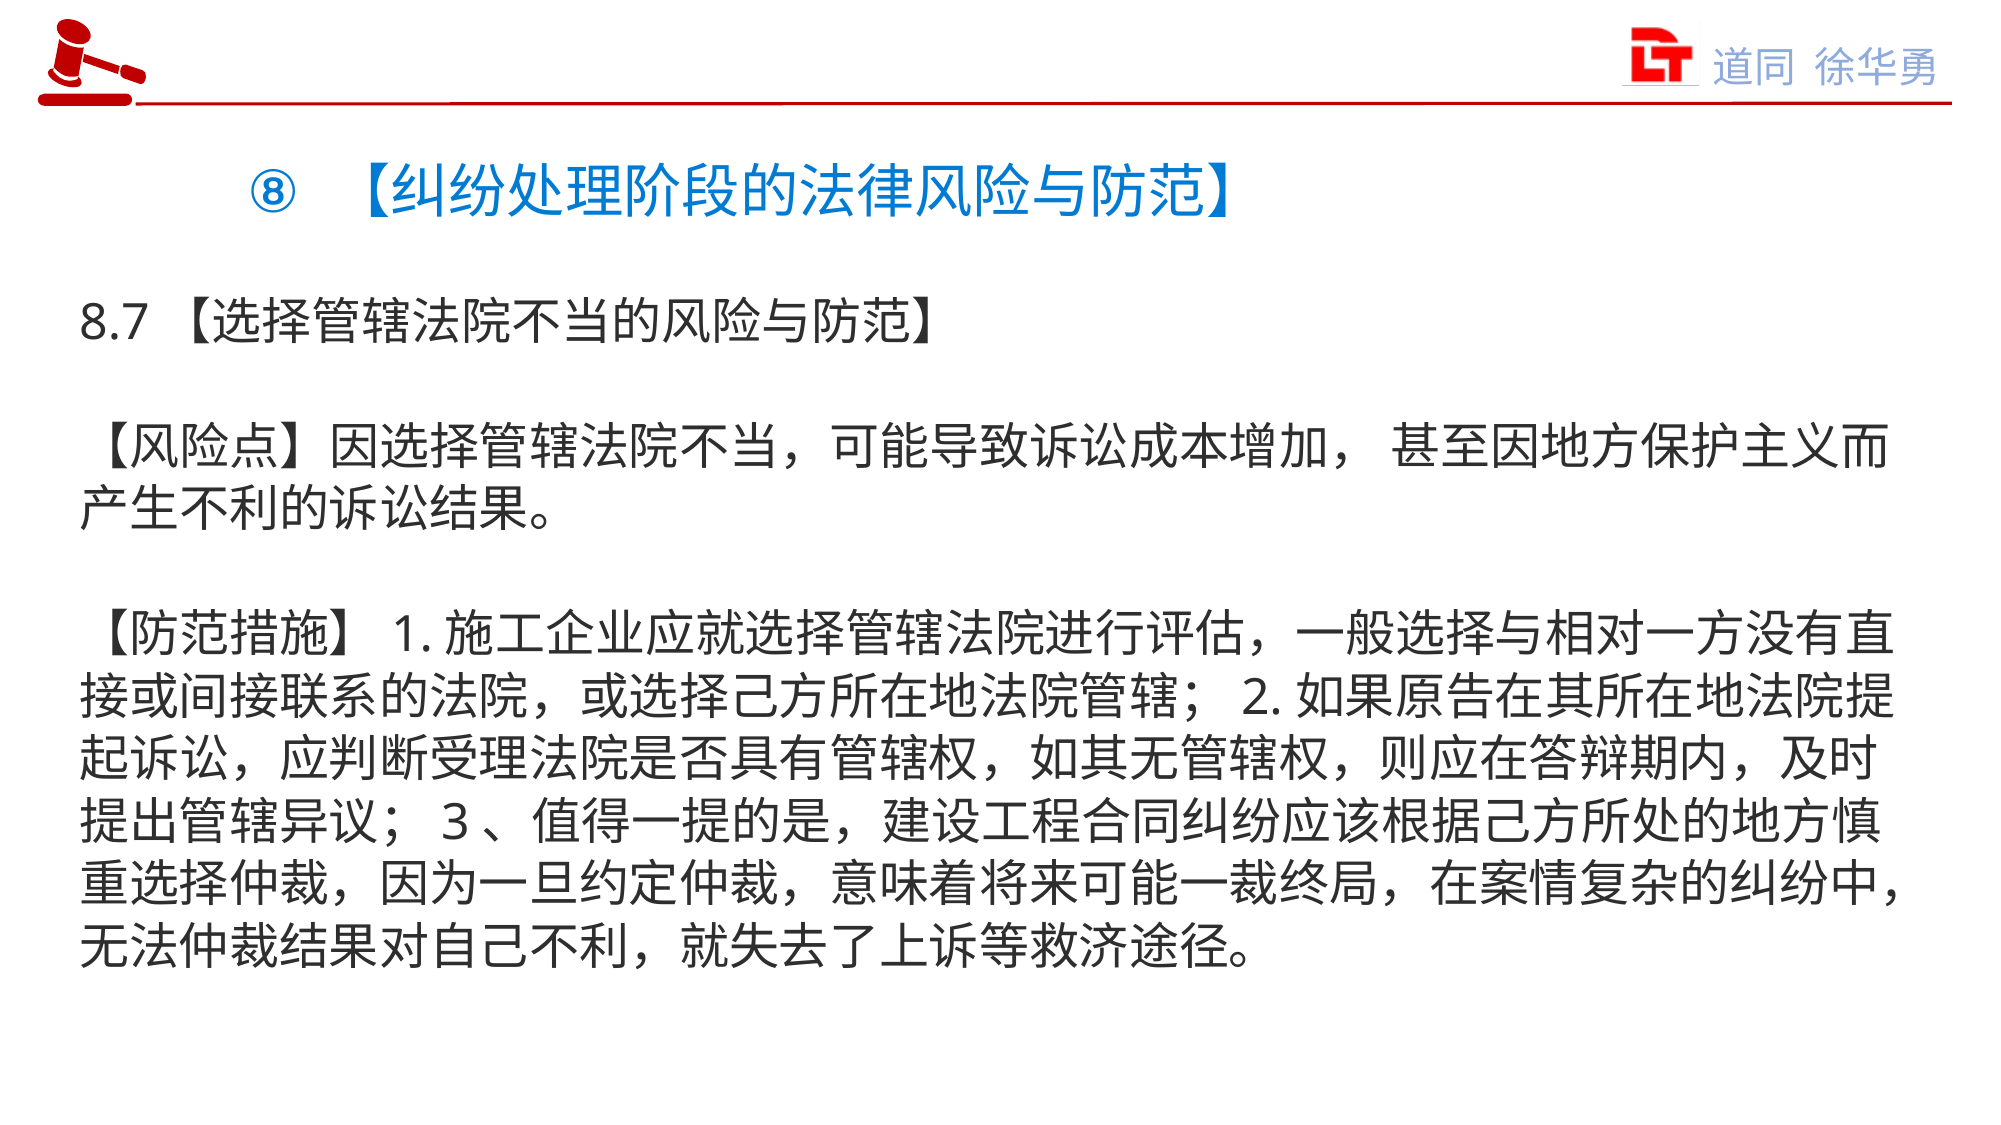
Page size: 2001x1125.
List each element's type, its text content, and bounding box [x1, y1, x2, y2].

picture [1622, 19, 1699, 97]
text_box 【纠纷处理阶段的法律风险与防范】 8.7【选择管辖法院不当的风险与防范】 【风险点】因选择管辖法院不当，可能导致诉讼成本增加， 甚至因地方保护主义而产生不利的诉讼结果。 【防范措施】1.施工企业应就选择管辖法院进行评估，一般选择与相对一方没有直接或间接联系的法院，或选择己方所在地法院管辖；2.如果原告在其所在地法院提起诉讼，应判断受理法院是否具有管辖权，如其无管辖权，则应在答辩期内，及时提出管辖异议；3、值得一提的是，建设工程合同纠纷应该根据己方所处的地方慎重选择仲裁，因为一旦约定仲裁，意味着将来可能一裁终局，在案情复杂的纠纷中，无法仲裁结果对自己不利，就失去了上诉等救济途径。 [64, 154, 1936, 982]
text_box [37, 17, 1954, 106]
